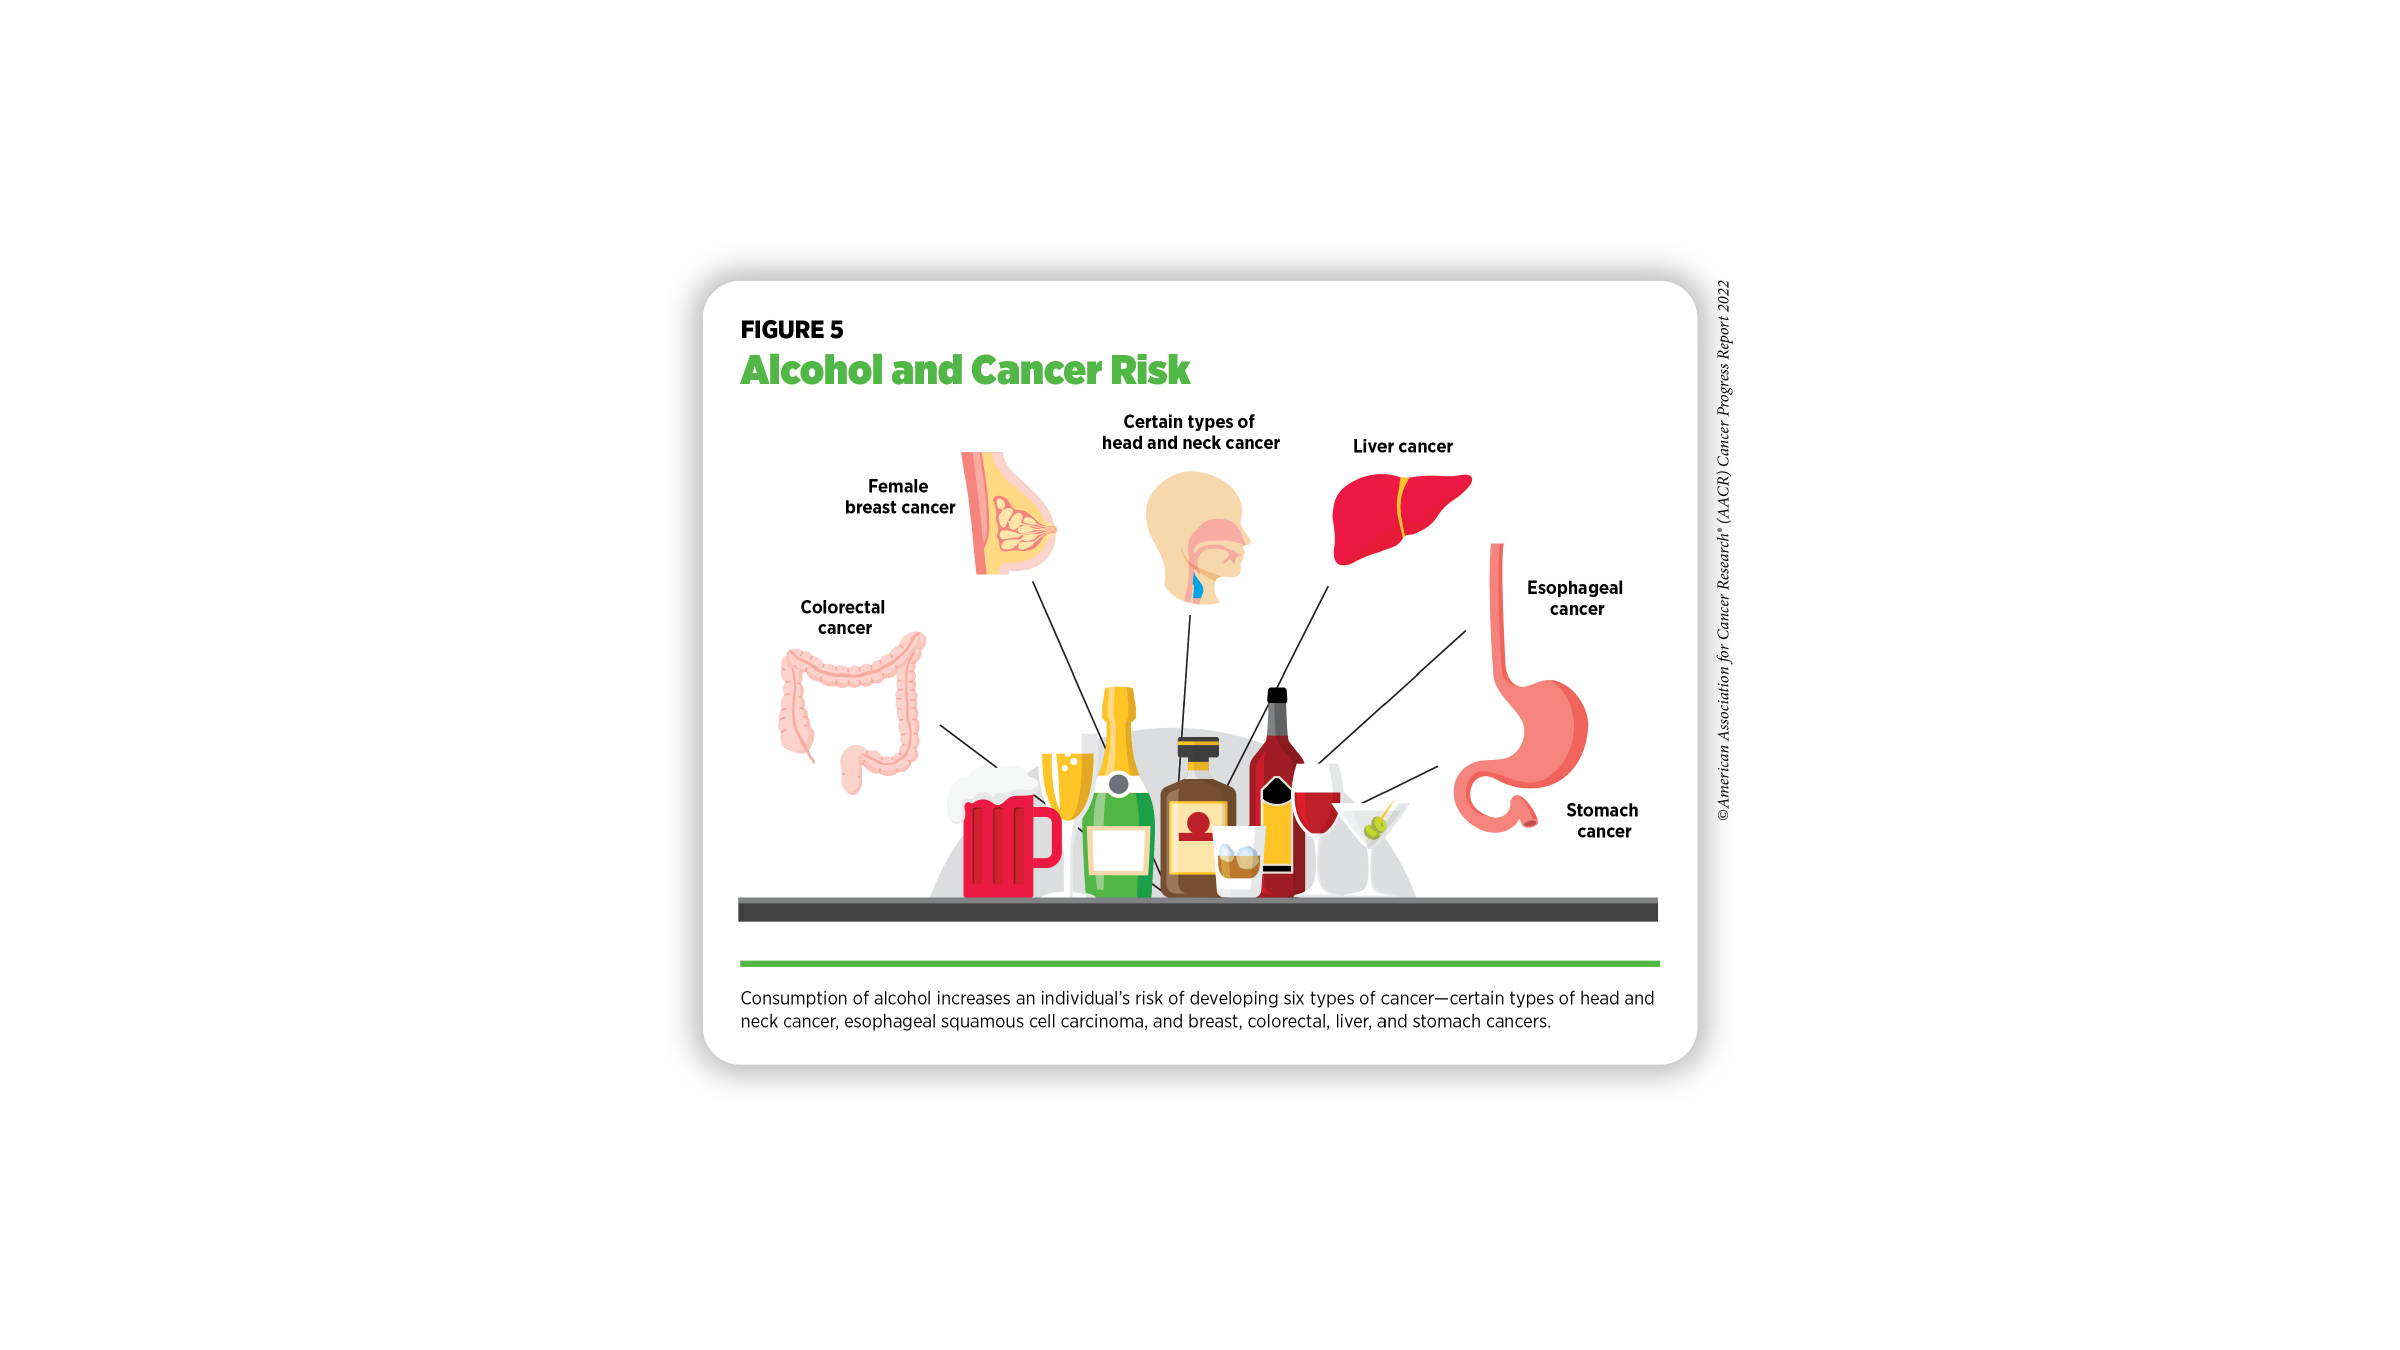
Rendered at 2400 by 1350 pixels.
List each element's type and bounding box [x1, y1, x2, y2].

picture [646, 224, 1754, 1125]
